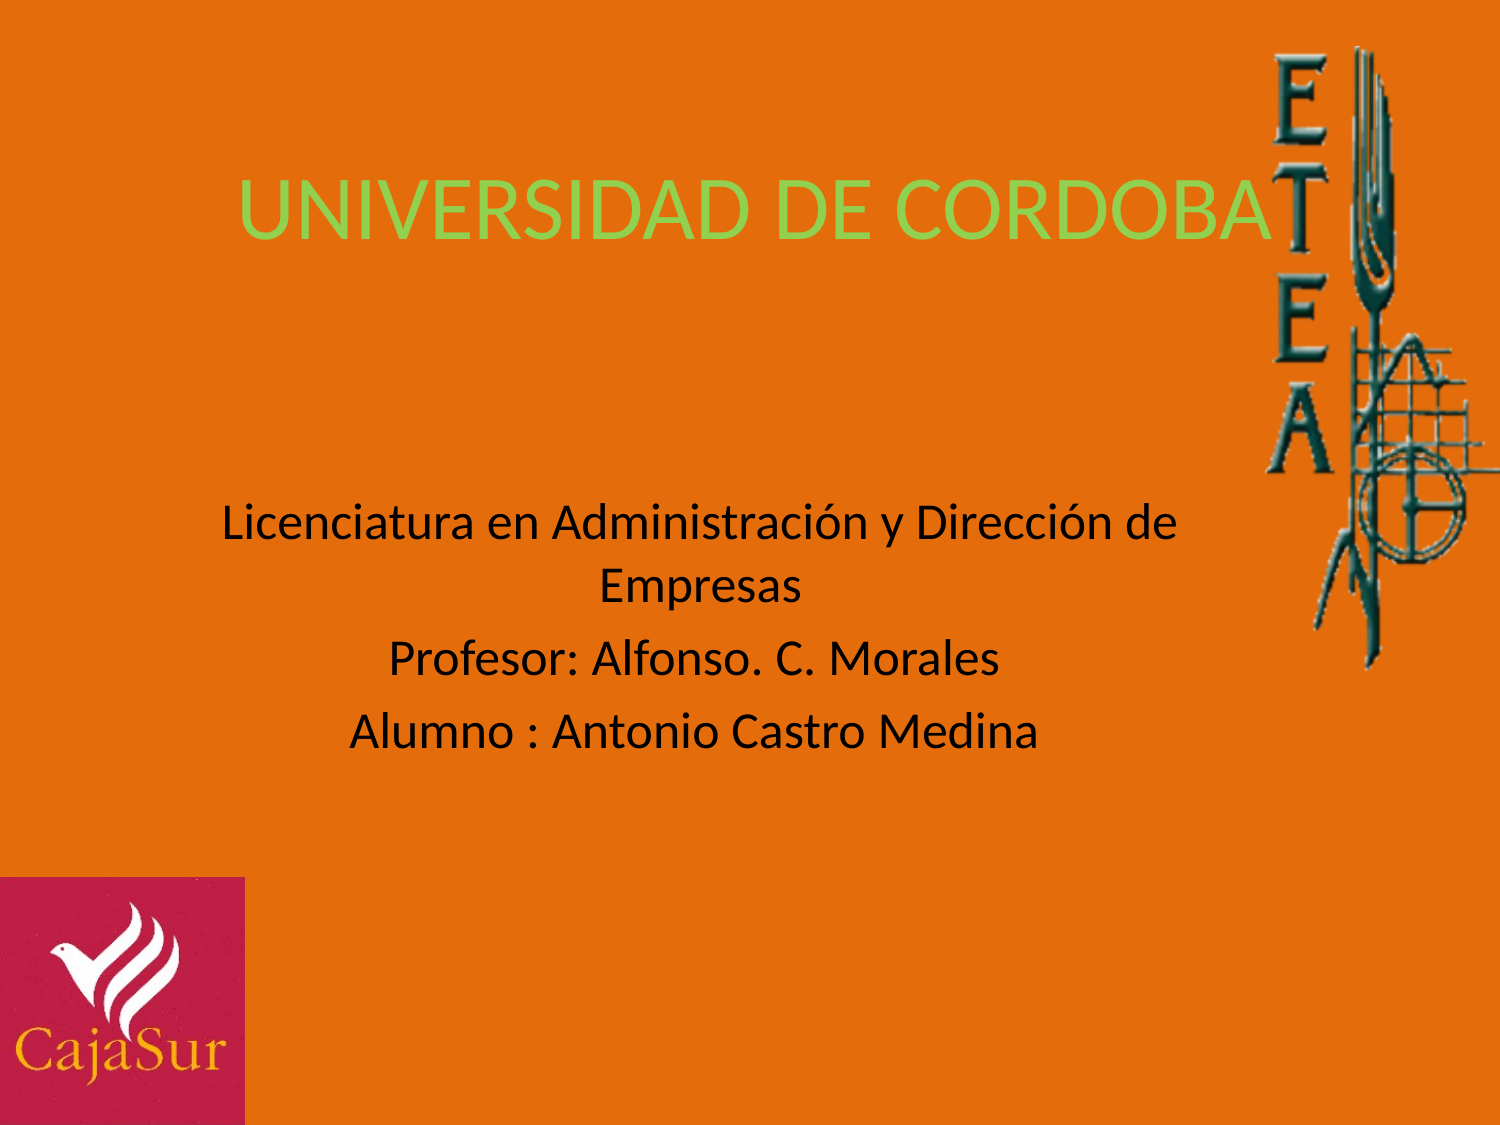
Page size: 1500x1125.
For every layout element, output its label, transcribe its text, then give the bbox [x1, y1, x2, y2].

title UNIVERSIDAD DE CORDOBA [117, 82, 1260, 324]
picture [0, 876, 245, 1125]
subtitle Licenciatura en Administración y Dirección de Empresas Profesor: Alfonso. C. Morales Alumno : Antonio Castro Medina [175, 480, 1226, 768]
picture [1265, 46, 1500, 674]
